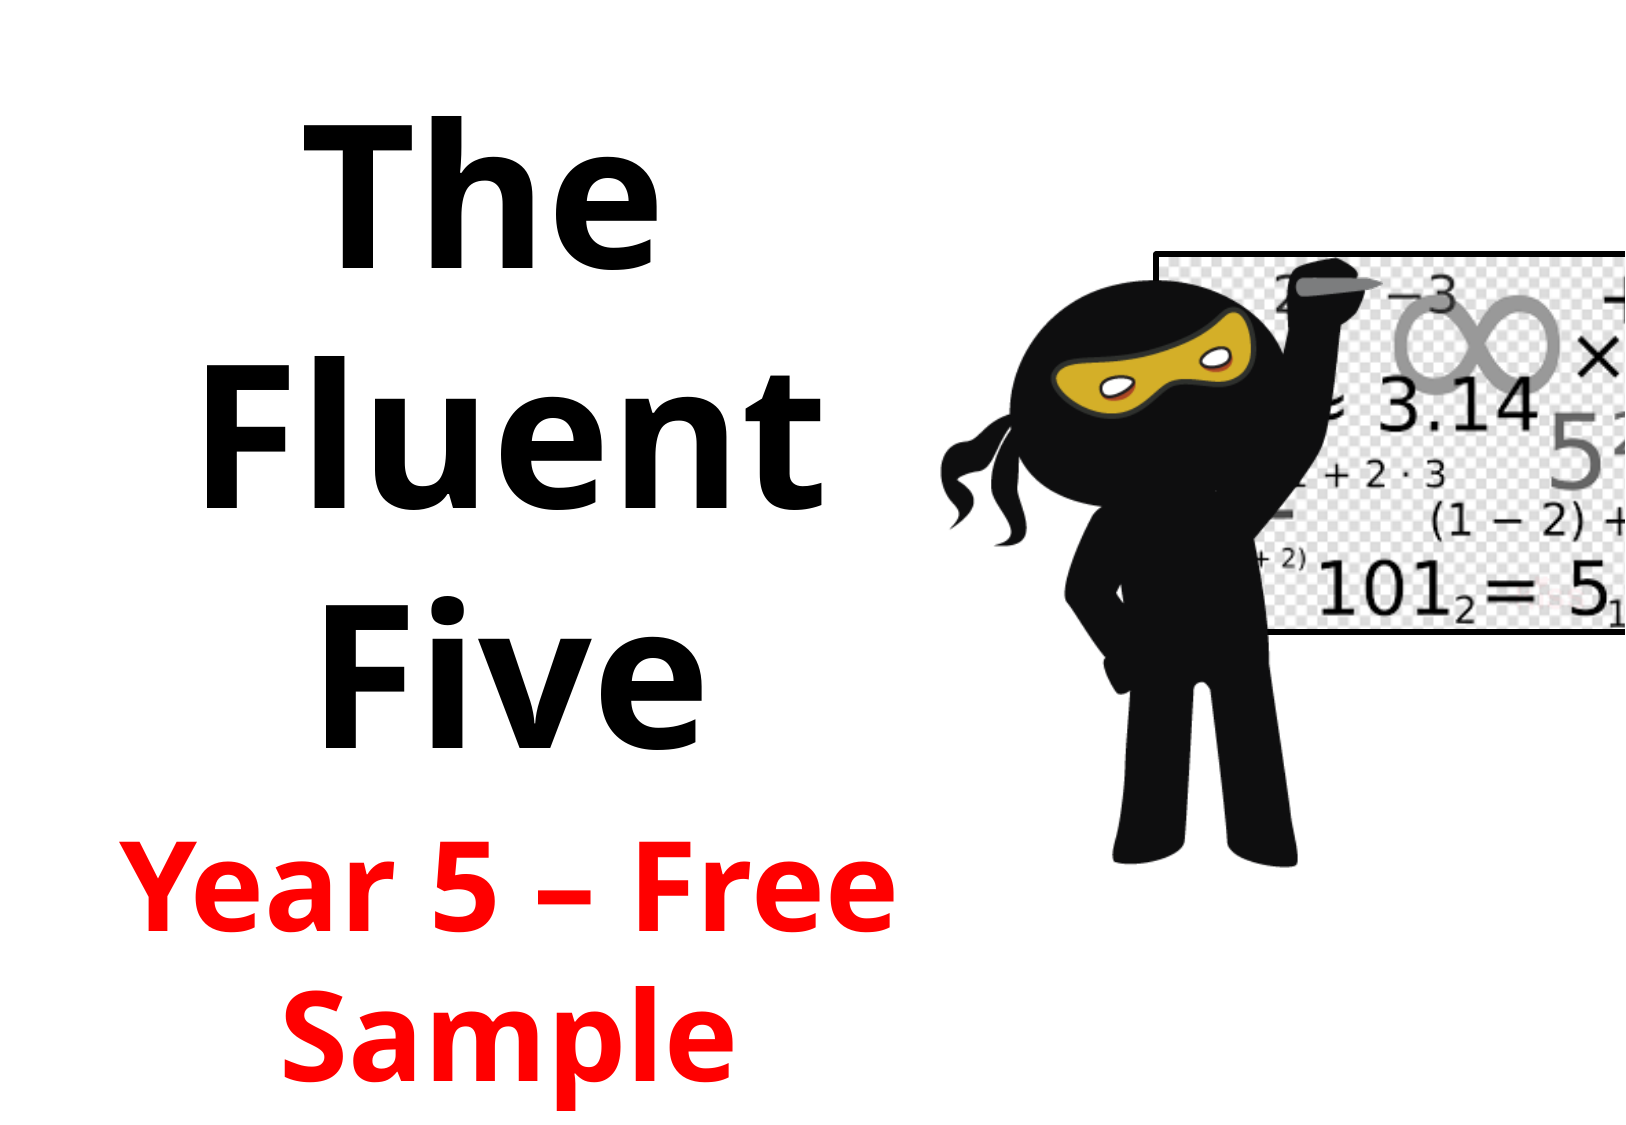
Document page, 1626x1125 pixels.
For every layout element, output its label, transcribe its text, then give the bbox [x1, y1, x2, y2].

text_box The Fluent Five Year 5 – Free Sample [36, 61, 983, 1114]
picture [472, 32, 1625, 1093]
